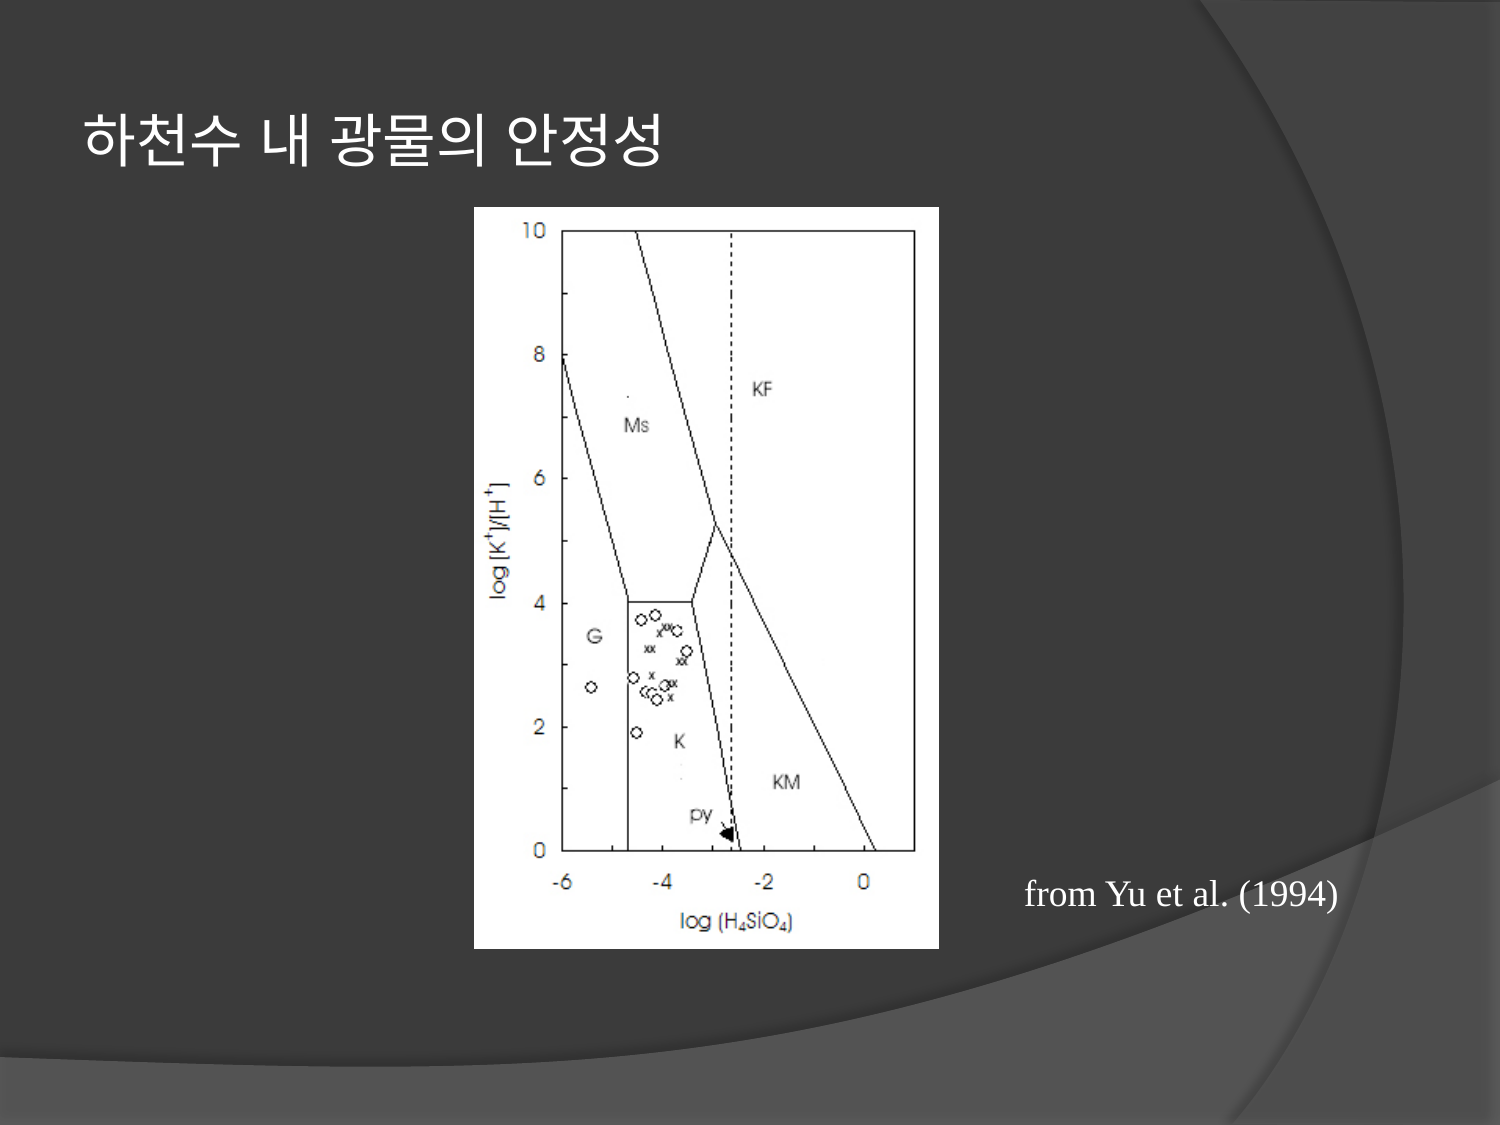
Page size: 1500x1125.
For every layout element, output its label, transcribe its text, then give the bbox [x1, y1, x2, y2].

text_box from Yu et al. (1994) [1008, 861, 1354, 921]
title 하천수 내 광물의 안정성 [75, 45, 1300, 233]
picture [474, 207, 940, 949]
